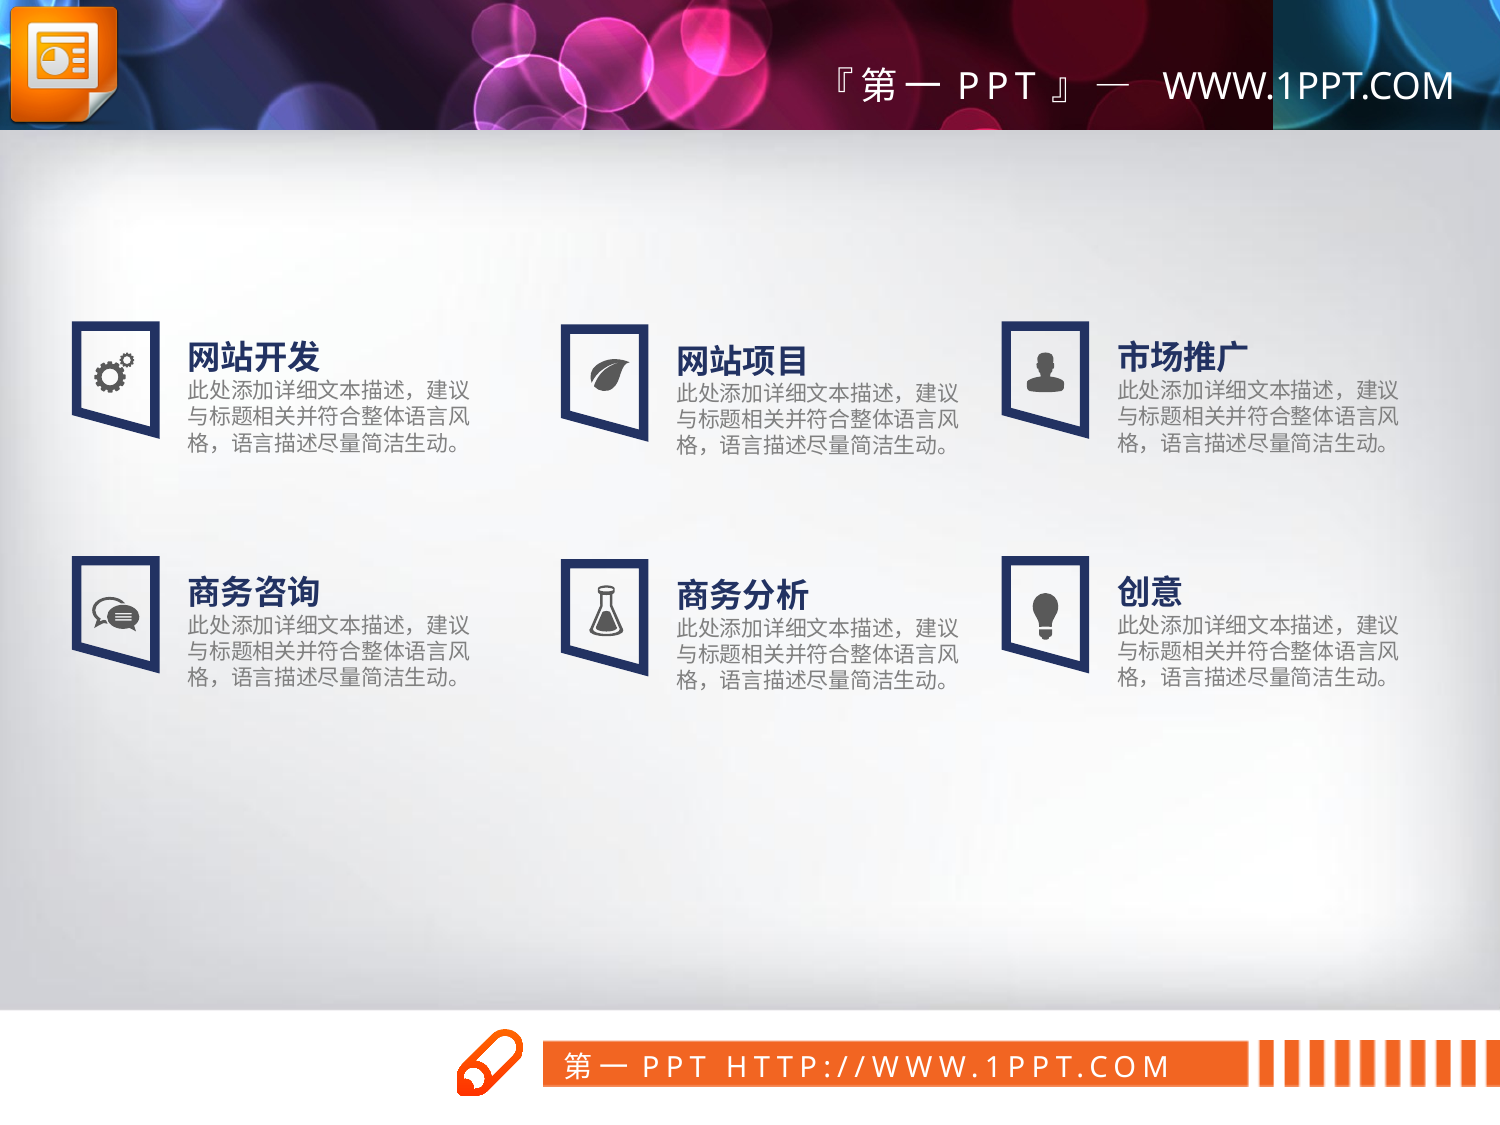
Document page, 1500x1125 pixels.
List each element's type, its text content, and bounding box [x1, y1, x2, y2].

text_box [589, 585, 624, 637]
text_box 商务分析 此处添加详细文本描述，建议与标题相关并符合整体语言风格，语言描述尽量简洁生动。 [661, 567, 989, 701]
text_box [1032, 593, 1059, 627]
text_box 商务咨询 此处添加详细文本描述，建议与标题相关并符合整体语言风格，语言描述尽量简洁生动。 [172, 564, 500, 698]
text_box [1006, 326, 1085, 433]
text_box 市场推广 此处添加详细文本描述，建议与标题相关并符合整体语言风格，语言描述尽量简洁生动。 [1102, 329, 1430, 463]
text_box [1006, 560, 1085, 668]
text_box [94, 352, 135, 393]
picture [0, 0, 1500, 1012]
picture [543, 1040, 1500, 1087]
text_box [76, 560, 155, 668]
text_box 创意 此处添加详细文本描述，建议与标题相关并符合整体语言风格，语言描述尽量简洁生动。 [1102, 564, 1430, 698]
text_box [590, 359, 630, 391]
text_box [565, 563, 644, 671]
text_box [565, 329, 644, 436]
text_box [76, 326, 155, 433]
text_box 网站项目 此处添加详细文本描述，建议与标题相关并符合整体语言风格，语言描述尽量简洁生动。 [661, 332, 989, 466]
text_box [1039, 629, 1053, 640]
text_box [91, 596, 140, 632]
text_box [1026, 352, 1065, 393]
text_box 网站开发 此处添加详细文本描述，建议与标题相关并符合整体语言风格，语言描述尽量简洁生动。 [172, 329, 500, 463]
